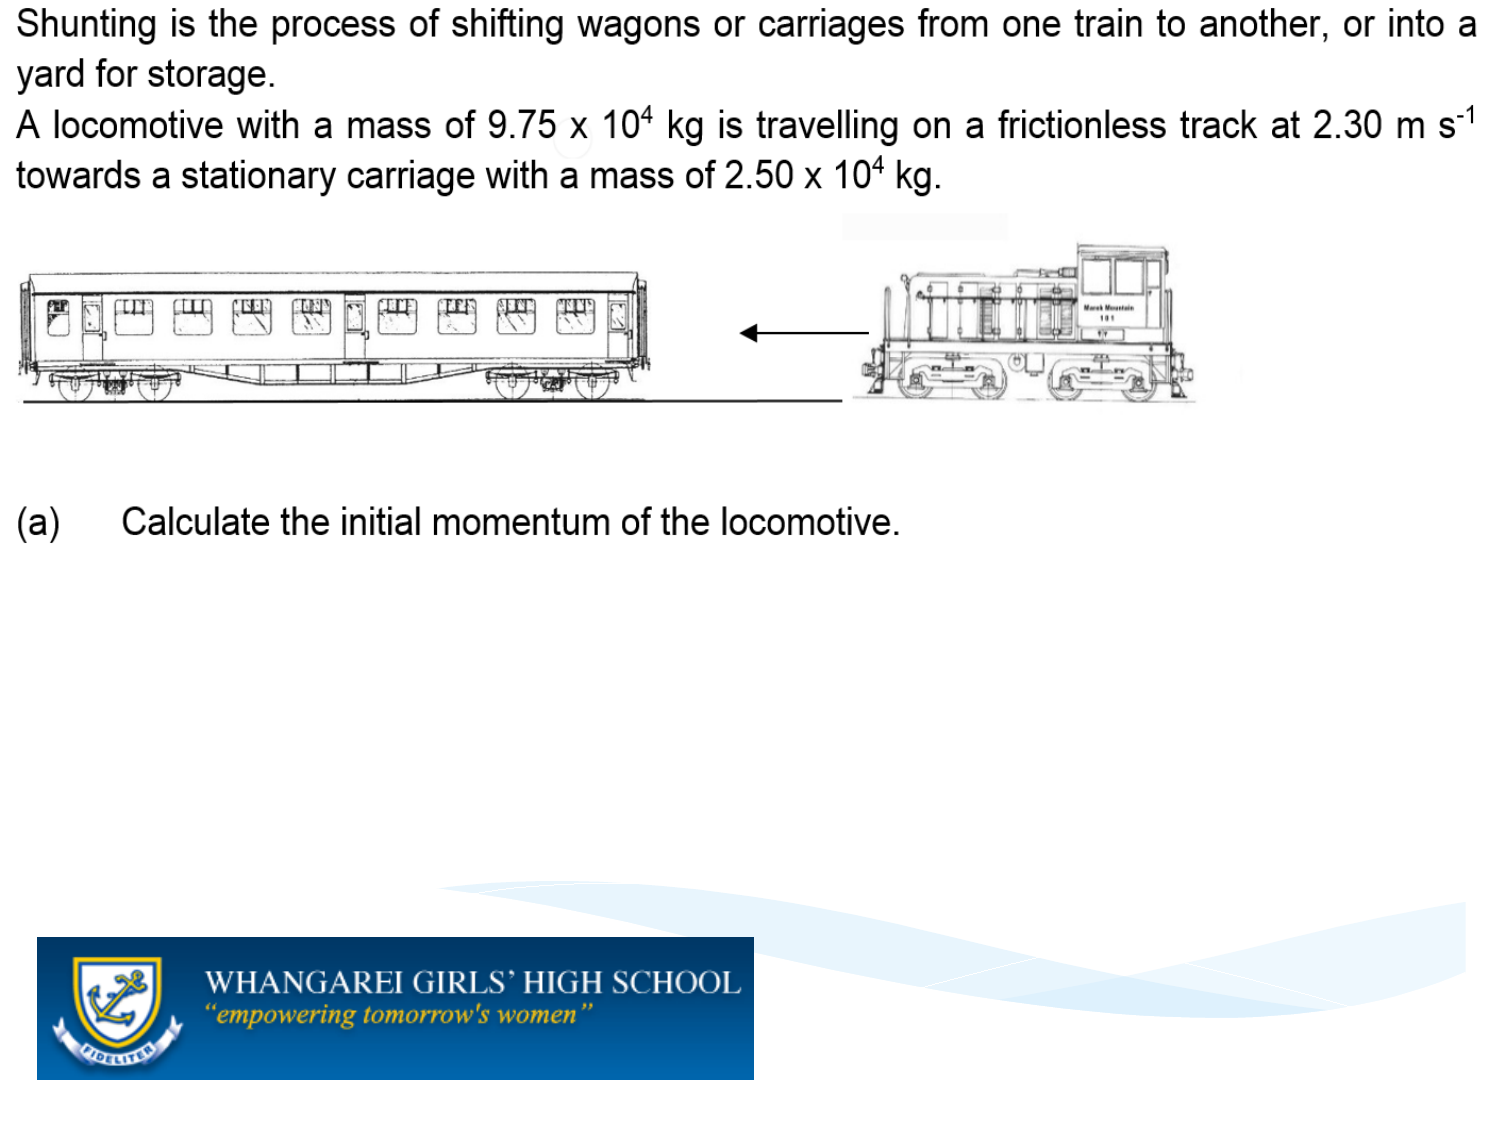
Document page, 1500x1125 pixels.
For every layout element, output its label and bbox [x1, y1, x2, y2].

picture [0, 0, 1488, 559]
picture [37, 937, 754, 1080]
